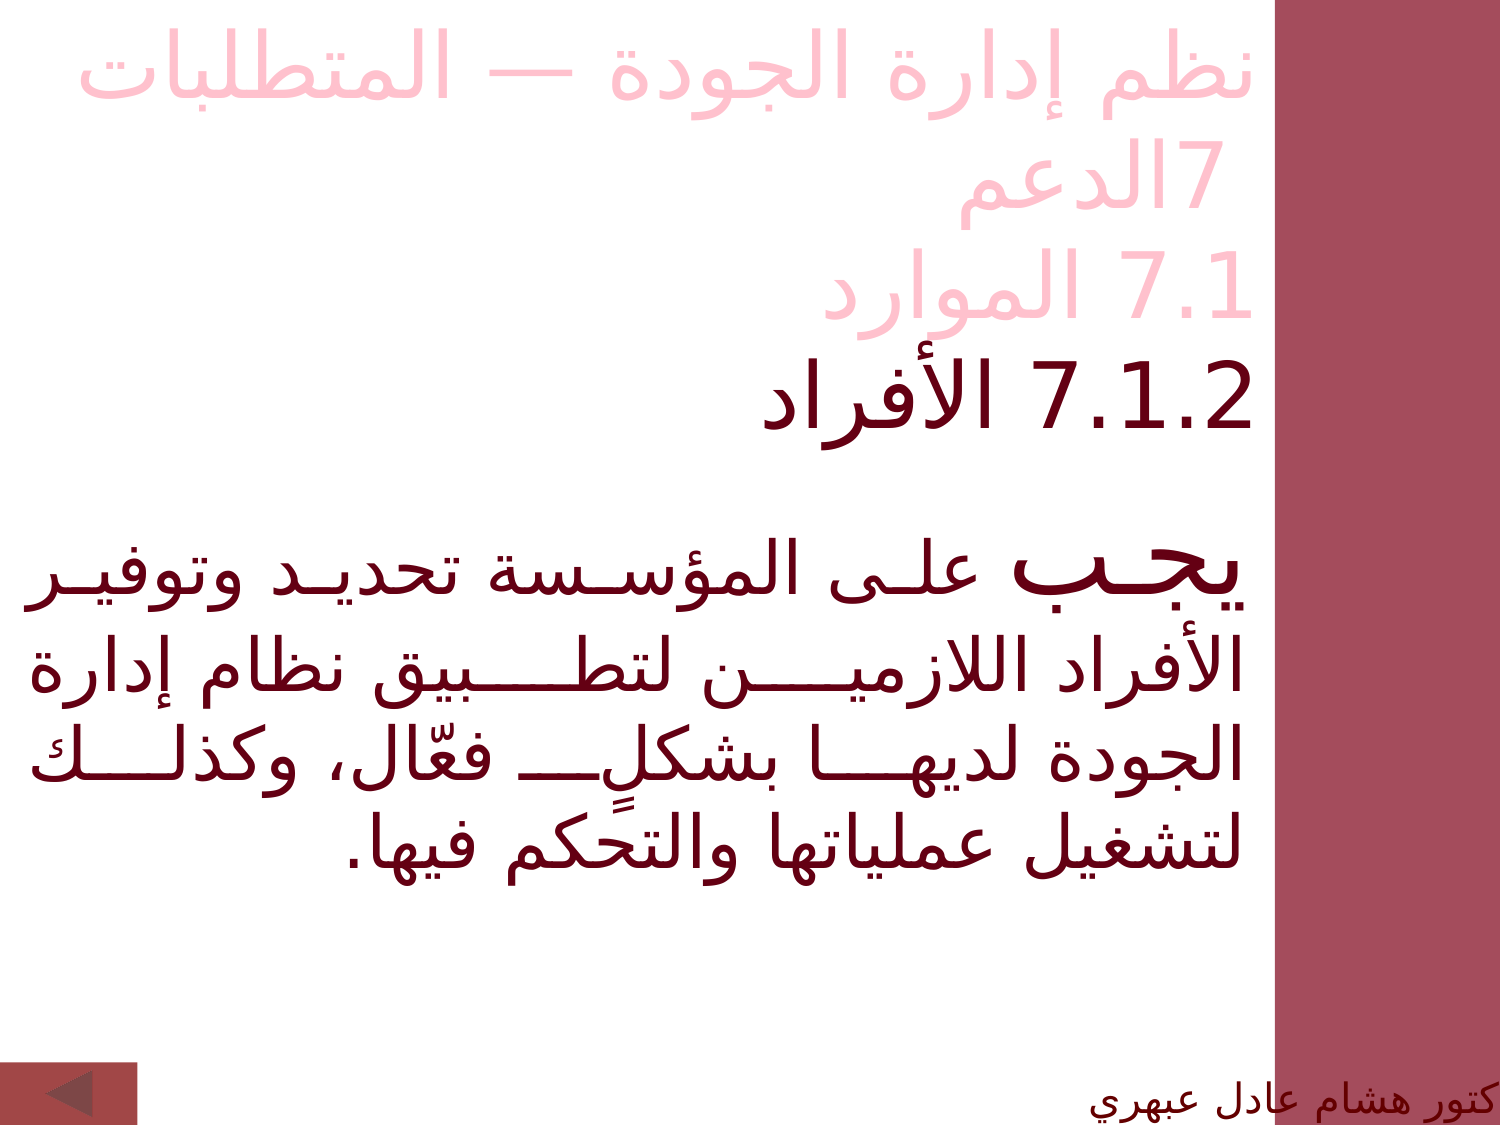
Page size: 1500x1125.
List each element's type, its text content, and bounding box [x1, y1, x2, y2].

text_box نظم إدارة الجودة — المتطلبات 7الدعم 7.1 الموارد 7.1.2 الأفراد [0, 0, 1275, 455]
text_box يجب على المؤسسة تحديد وتوفير الأفراد اللازمين لتطبيق نظام إدارة الجودة لديها بشكلٍ فعّال، وكذلك لتشغيل عملياتها والتحكم فيها. [12, 474, 1263, 891]
text_box الدكتور هشام عادل عبهري [1073, 1064, 1500, 1125]
text_box [0, 1060, 140, 1125]
text_box [1273, 0, 1500, 1064]
